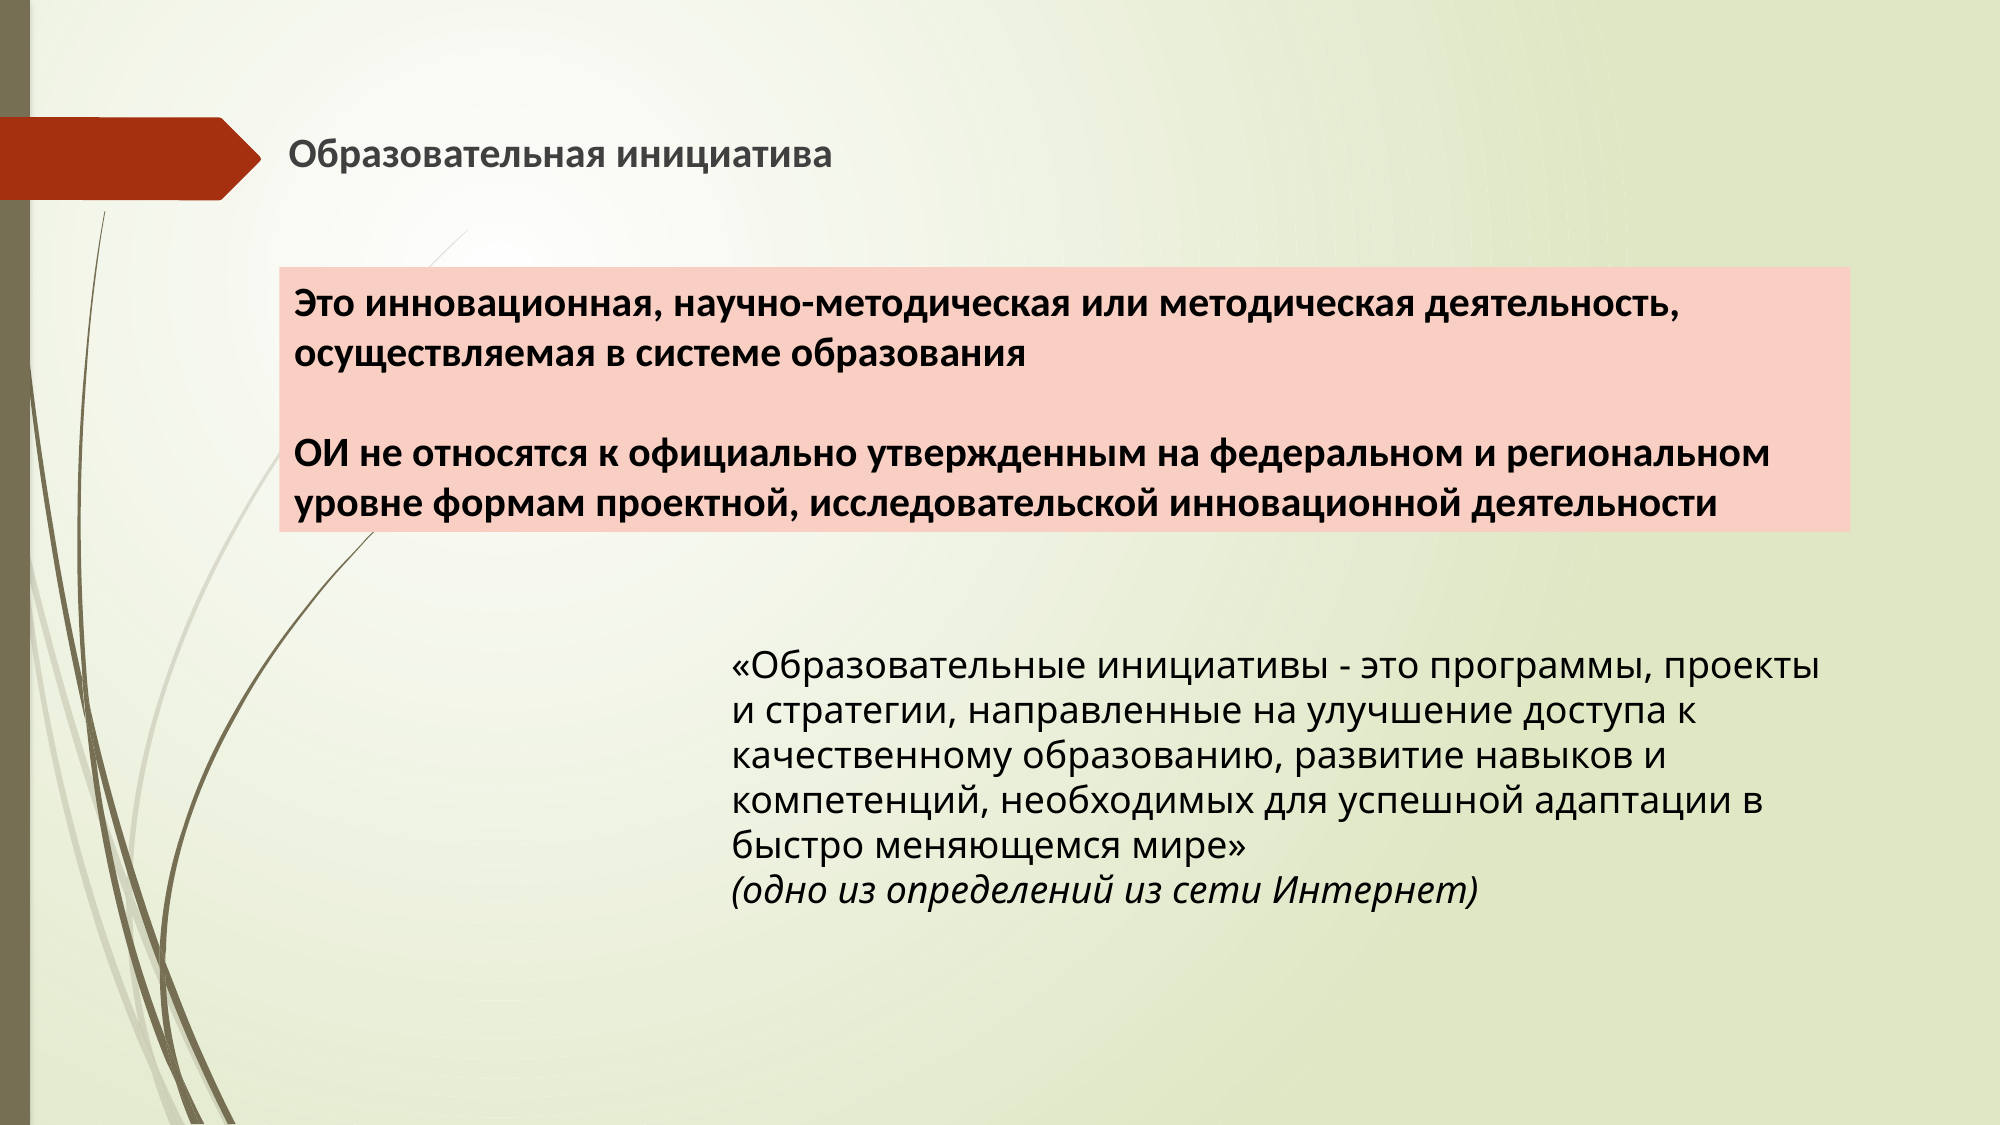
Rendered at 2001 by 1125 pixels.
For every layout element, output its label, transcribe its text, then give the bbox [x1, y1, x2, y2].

subtitle Образовательная инициатива [232, 125, 1957, 185]
text_box «Образовательные инициативы - это программы, проекты и стратегии, направленные на улучшение доступа к качественному образованию, развитие навыков и компетенций, необходимых для успешной адаптации в быстро меняющемся мире» (одно из определений из сети Интернет) [716, 633, 1851, 919]
text_box Это инновационная, научно-методическая или методическая деятельность, осуществляемая в системе образования ОИ не относятся к официально утвержденным на федеральном и региональном уровне формам проектной, исследовательской инновационной деятельности [279, 267, 1851, 532]
